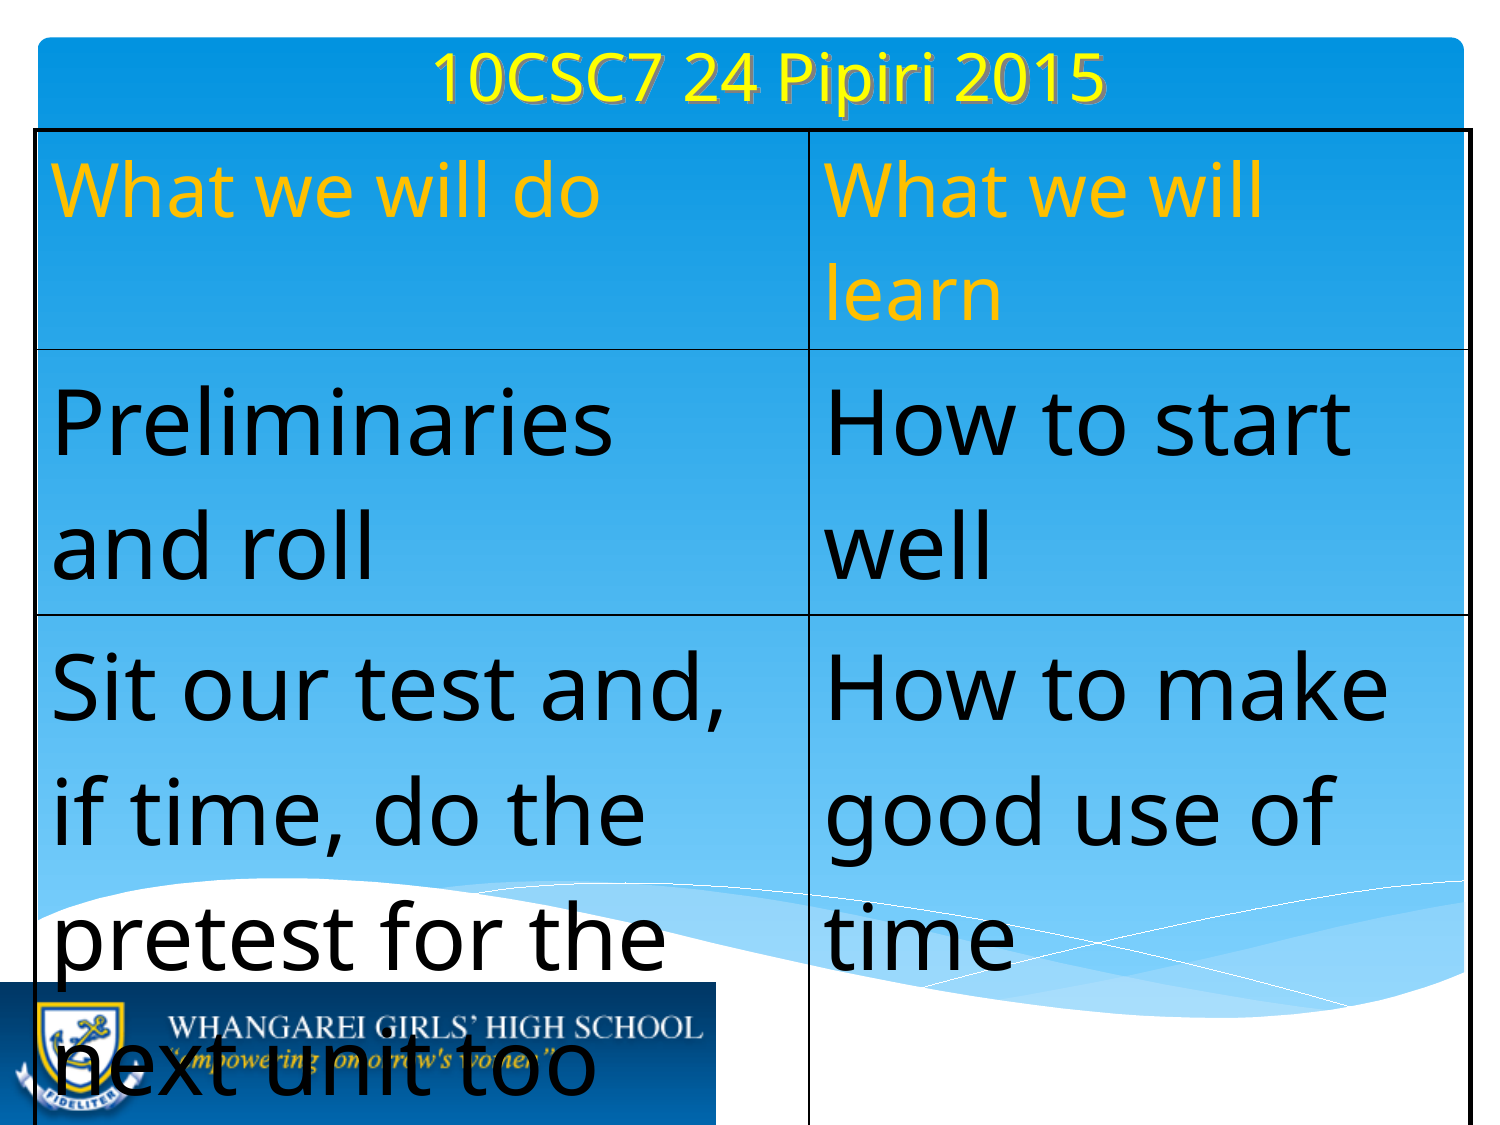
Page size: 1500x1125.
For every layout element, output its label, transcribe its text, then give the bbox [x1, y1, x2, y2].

table_cell Preliminaries and roll [37, 350, 808, 614]
picture [0, 982, 716, 1125]
table_cell Sit our test and, if time, do the pretest for the next unit too [37, 616, 808, 1125]
table_cell How to make good use of time [810, 616, 1468, 1125]
table_cell How to start well [810, 350, 1468, 614]
table_header What we will do [37, 132, 808, 349]
text_box 10CSC7 24 Pipiri 2015 [162, 24, 1375, 125]
table_header What we will learn [810, 132, 1468, 349]
